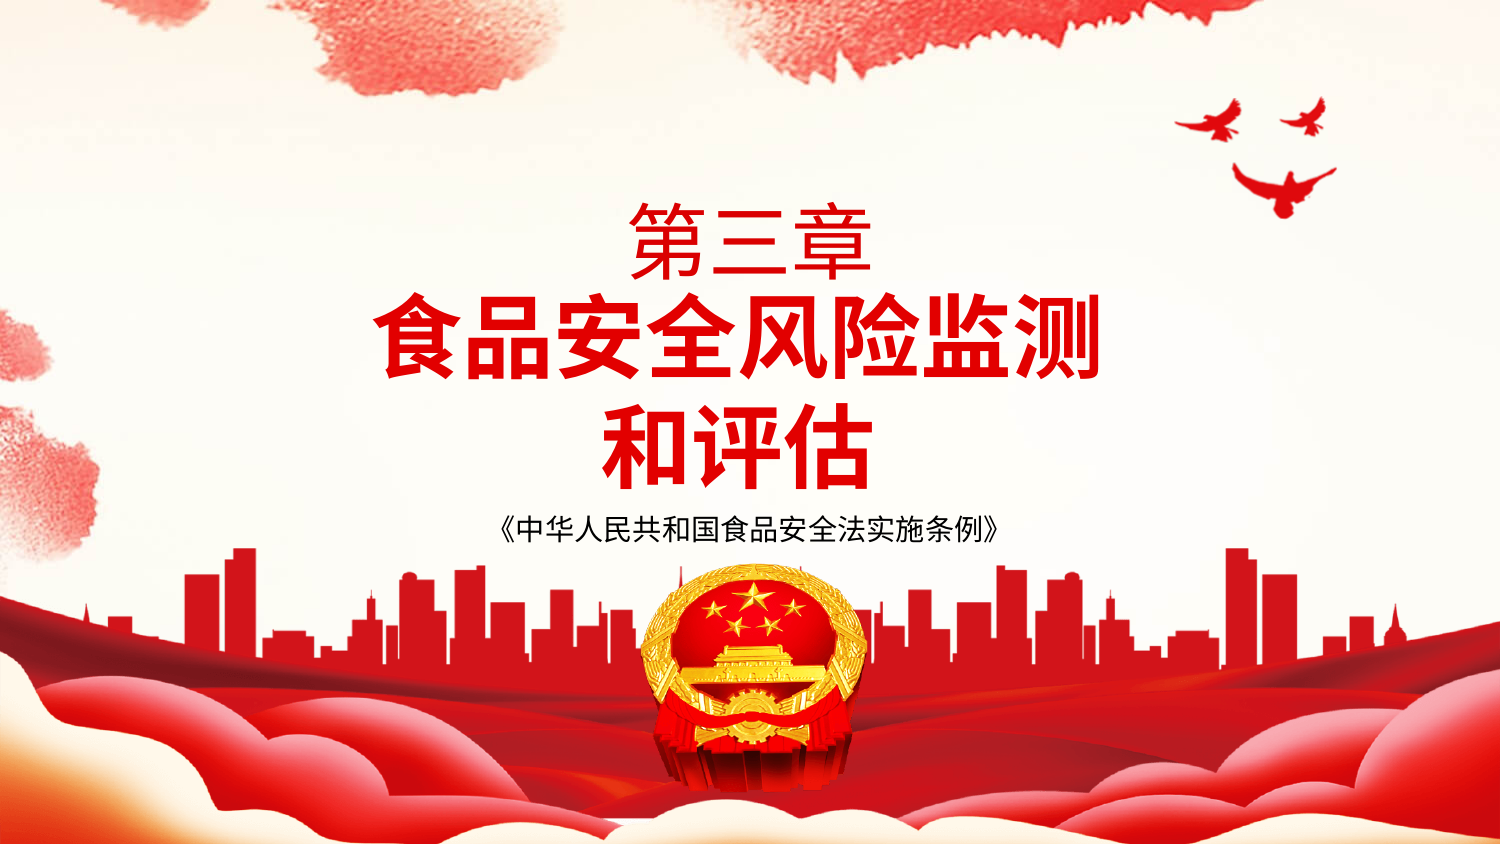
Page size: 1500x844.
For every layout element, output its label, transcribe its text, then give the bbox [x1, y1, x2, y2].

text_box 第三章 [575, 159, 926, 296]
text_box 食品安全风险监测 和评估 [187, 274, 1288, 490]
picture [0, 0, 1500, 844]
